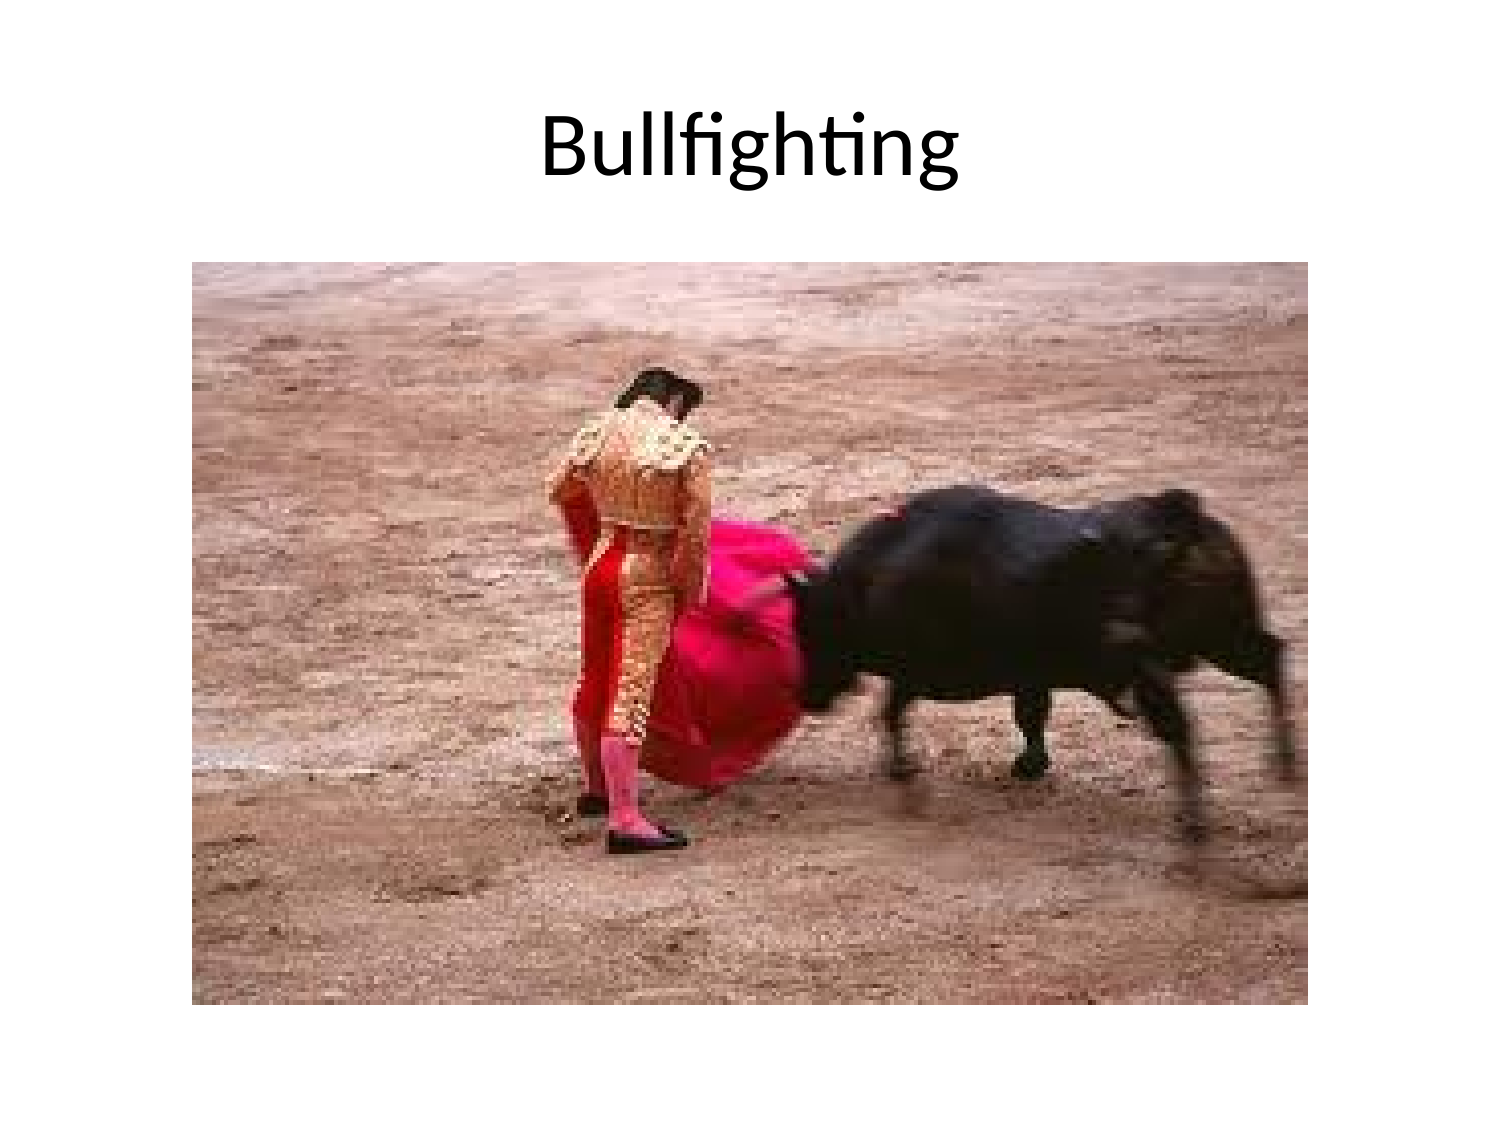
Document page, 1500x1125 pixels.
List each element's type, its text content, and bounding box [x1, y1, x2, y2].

title Bullfighting [75, 45, 1425, 233]
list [74, 262, 1426, 1006]
